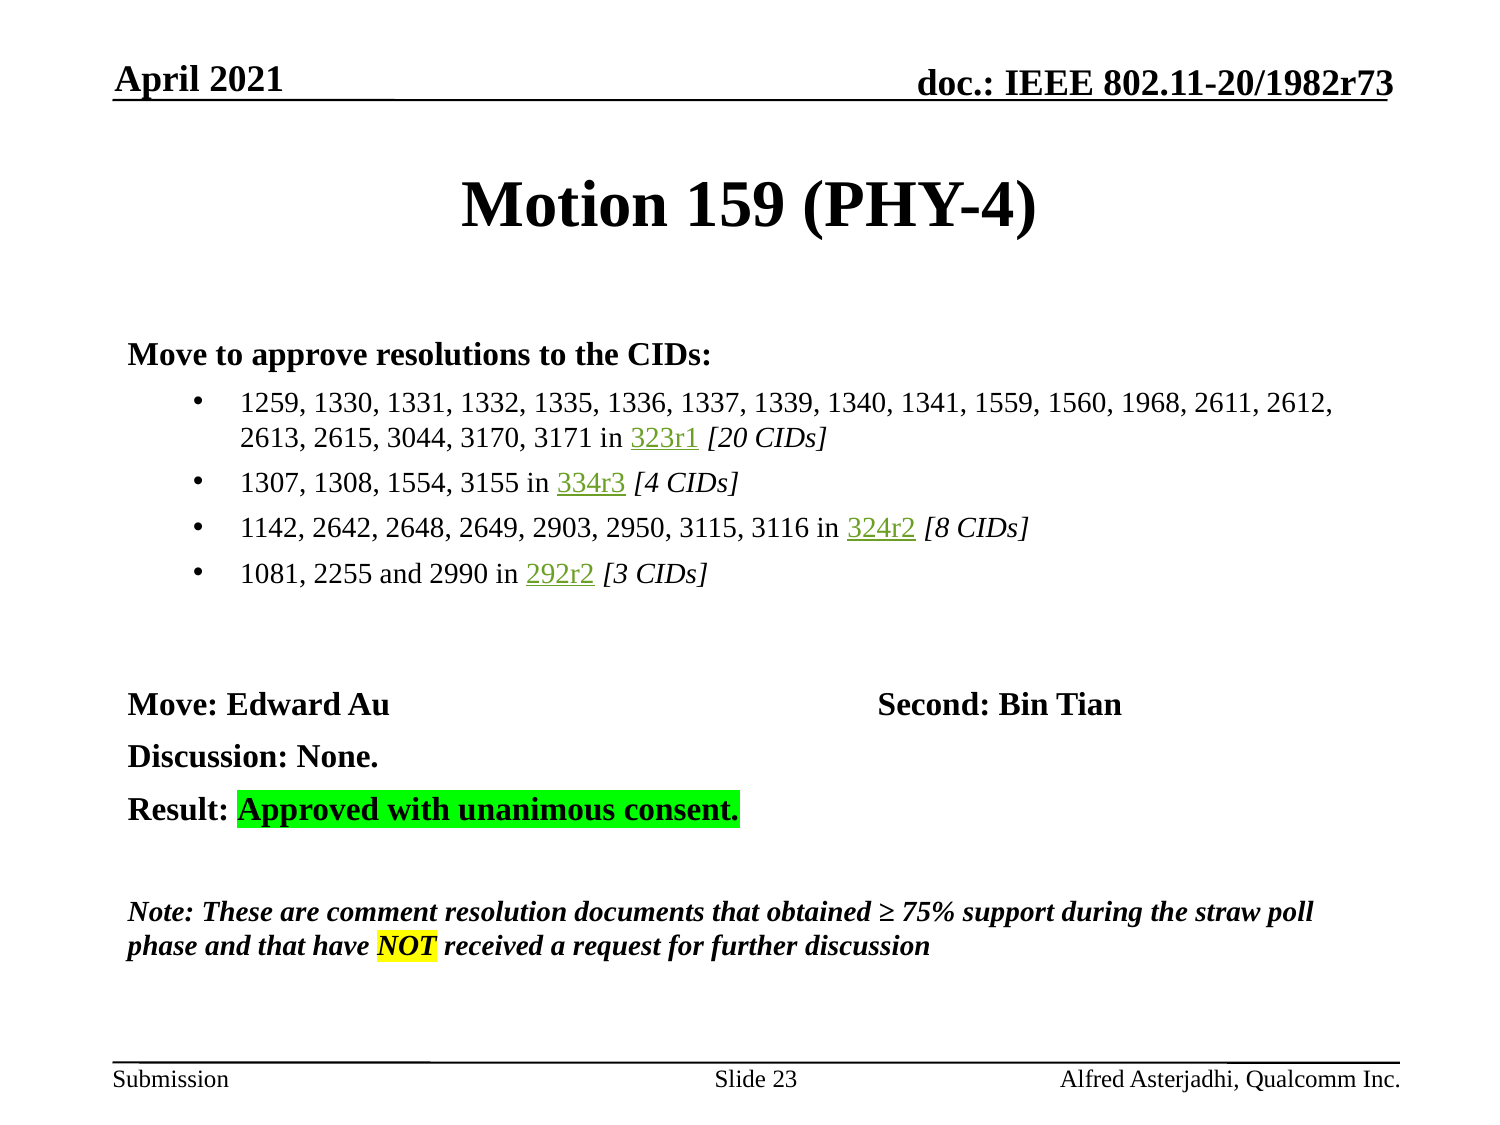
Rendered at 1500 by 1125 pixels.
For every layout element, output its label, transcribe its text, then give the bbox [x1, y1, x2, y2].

footer Alfred Asterjadhi, Qualcomm Inc. [878, 1061, 1402, 1093]
slide_number Slide 23 [712, 1061, 800, 1123]
list Move to approve resolutions to the CIDs: 1259, 1330, 1331, 1332, 1335, 1336, 1337, 1339, 1340, 1341, 1559, 1560, 1968, 2611, 2612, 2613, 2615, 3044, 3170, 3171 in 323r1 [20 CIDs] 1307, 1308, 1554, 3155 in 334r3 [4 CIDs] 1142, 2642, 2648, 2649, 2903, 2950, 3115, 3116 in 324r2 [8 CIDs] 1081, 2255 and 2990 in 292r2 [3 CIDs] Move: Edward Au Second: Bin Tian Discussion: None. Result: Approved with unanimous consent. Note: These are comment resolution documents that obtained ≥ 75% support during the straw poll phase and that have NOT received a request for further discussion [112, 324, 1388, 1063]
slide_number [114, 54, 423, 100]
title Motion 159 (PHY-4) [112, 112, 1388, 288]
